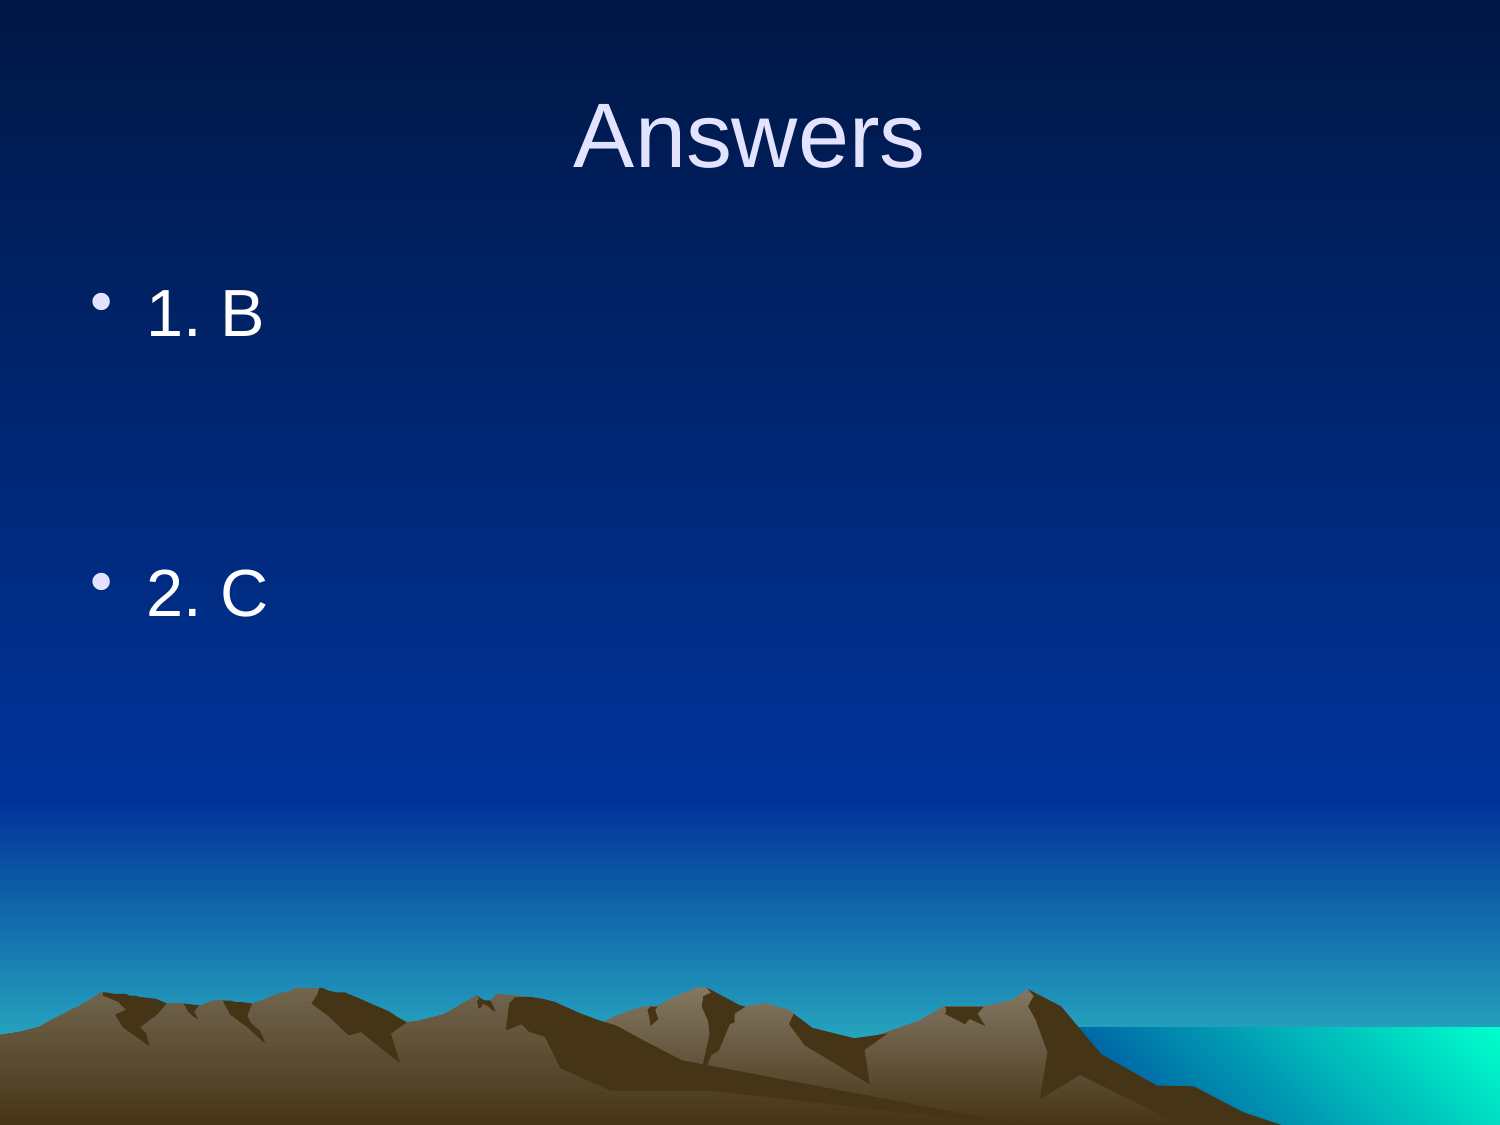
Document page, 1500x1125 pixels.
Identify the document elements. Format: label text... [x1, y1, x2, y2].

list 1. B 2. C [74, 262, 1426, 1001]
title Answers [74, 37, 1426, 226]
